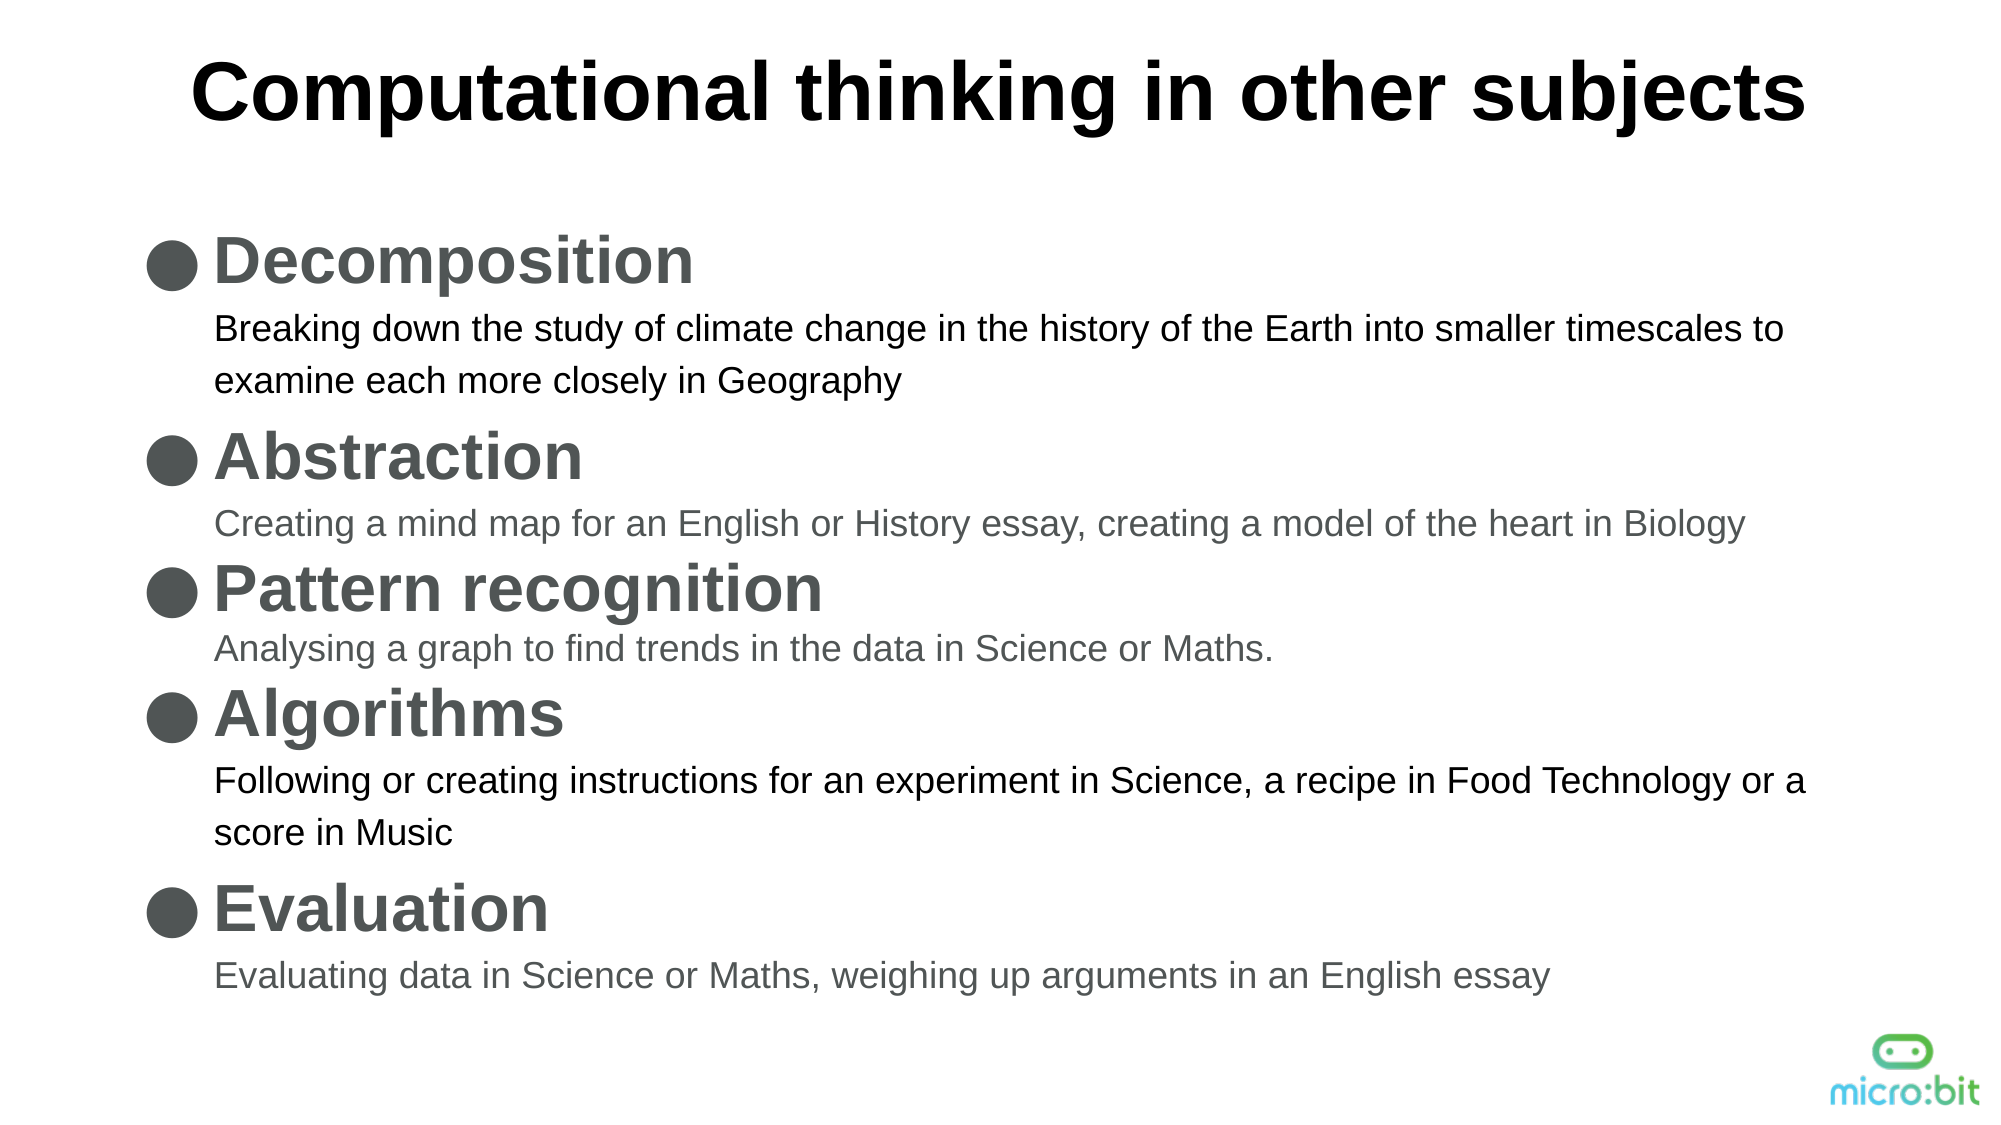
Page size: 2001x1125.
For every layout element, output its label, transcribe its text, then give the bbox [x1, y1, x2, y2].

text_box Computational thinking in other subjects Decomposition Breaking down the study of climate change in the history of the Earth into smaller timescales to examine each more closely in Geography Abstraction Creating a mind map for an English or History essay, creating a model of the heart in Biology Pattern recognition Analysing a graph to find trends in the data in Science or Maths. Algorithms Following or creating instructions for an experiment in Science, a recipe in Food Technology or a score in Music Evaluation Evaluating data in Science or Maths, weighing up arguments in an English essay [124, 23, 1876, 847]
picture [1830, 1029, 1980, 1106]
